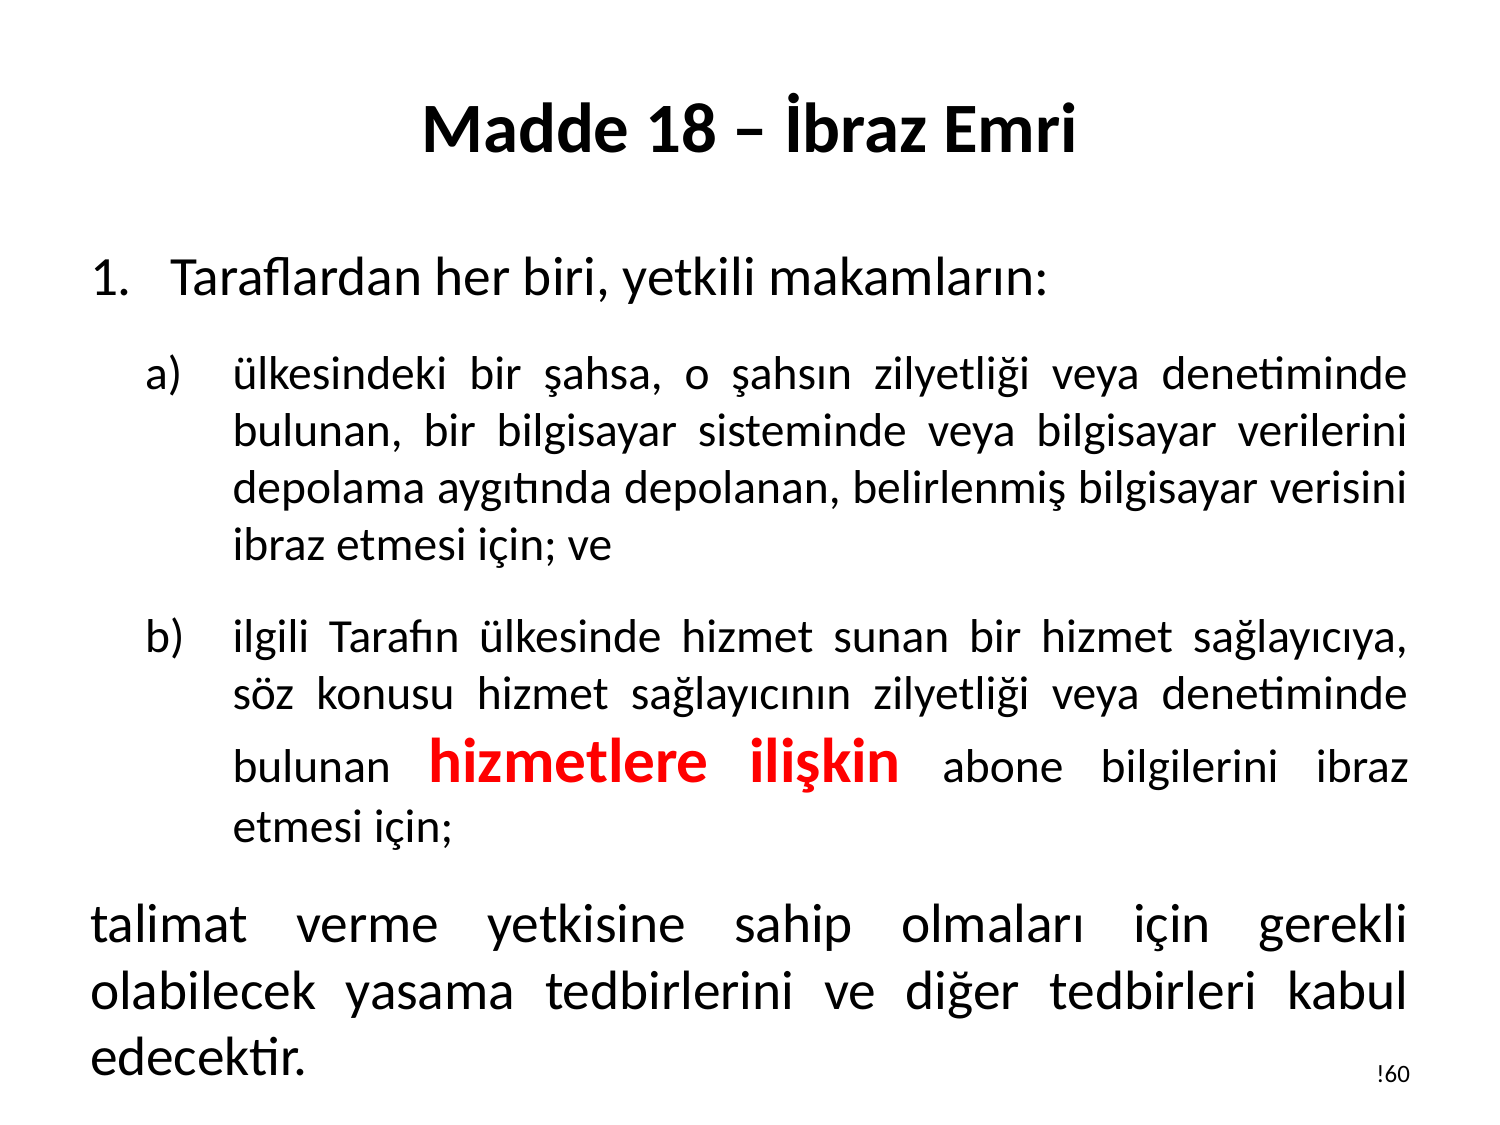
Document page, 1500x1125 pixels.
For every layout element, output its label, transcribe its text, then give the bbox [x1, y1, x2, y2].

list Taraflardan her biri, yetkili makamların: ülkesindeki bir şahsa, o şahsın zilyetliği veya denetiminde bulunan, bir bilgisayar sisteminde veya bilgisayar verilerini depolama aygıtında depolanan, belirlenmiş bilgisayar verisini ibraz etmesi için; ve ilgili Tarafın ülkesinde hizmet sunan bir hizmet sağlayıcıya, söz konusu hizmet sağlayıcının zilyetliği veya denetiminde bulunan hizmetlere ilişkin abone bilgilerini ibraz etmesi için; talimat verme yetkisine sahip olmaları için gerekli olabilecek yasama tedbirlerini ve diğer tedbirleri kabul edecektir. [74, 232, 1426, 1103]
title Madde 18 – İbraz Emri [74, 44, 1426, 204]
slide_number !60 [1074, 1042, 1425, 1103]
